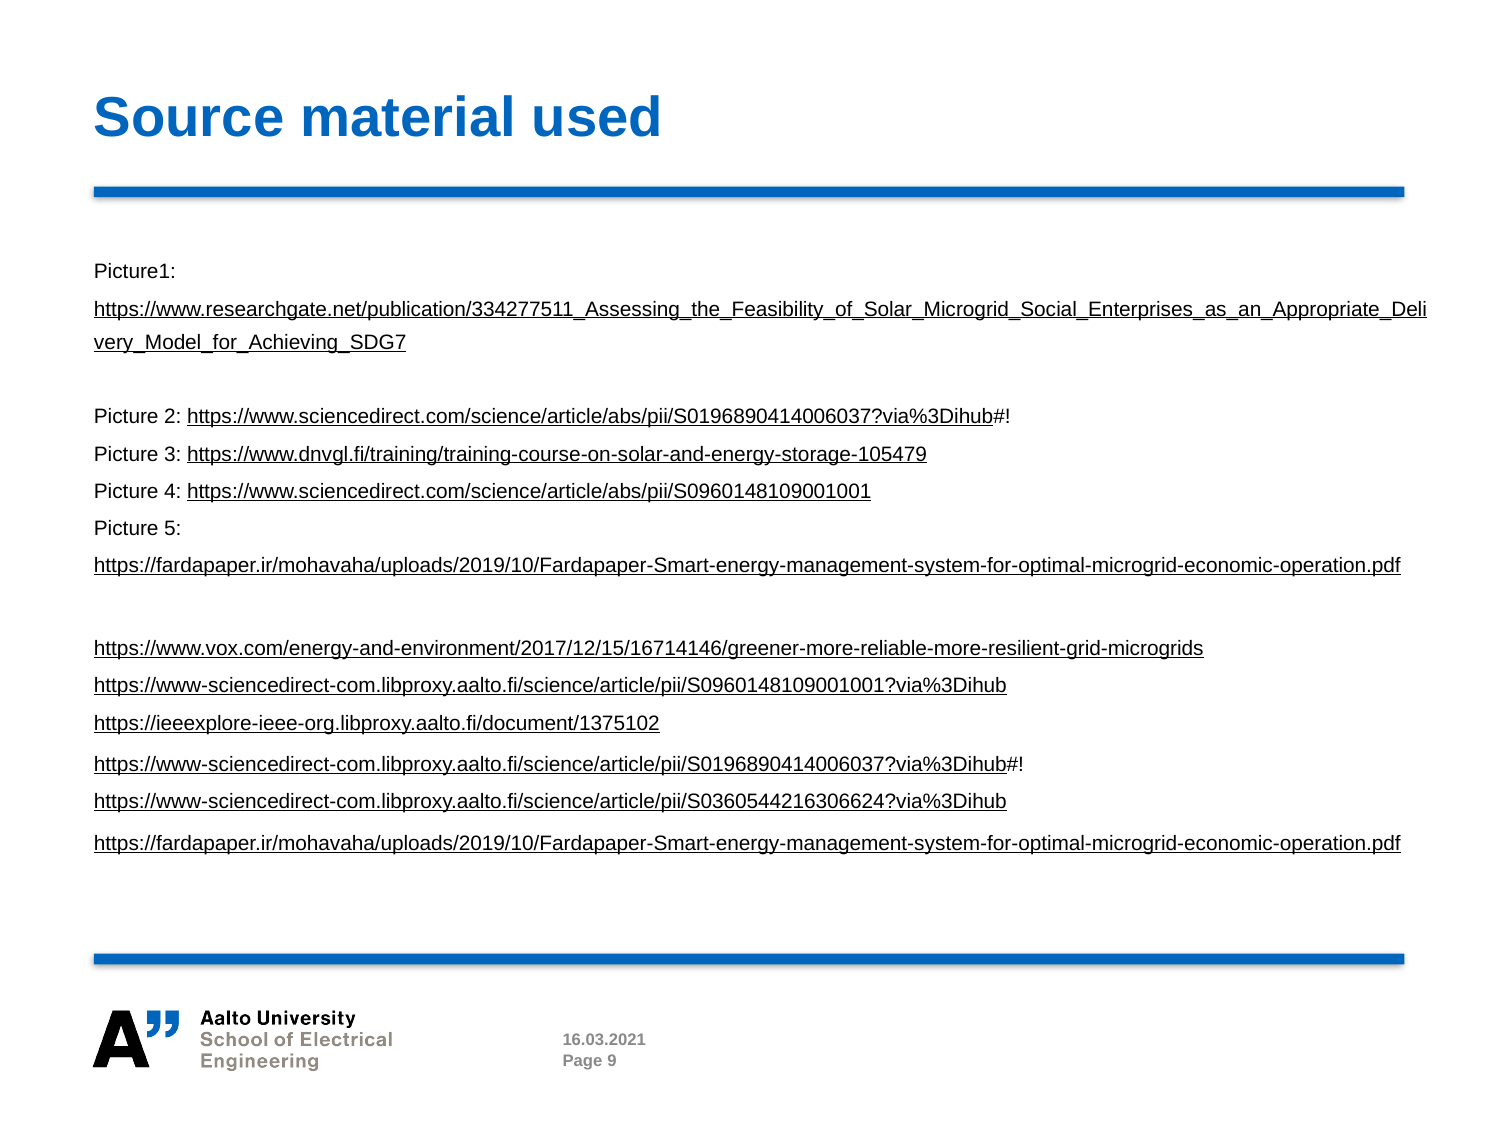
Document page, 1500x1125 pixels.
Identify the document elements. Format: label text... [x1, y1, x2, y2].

picture [35, 953, 449, 1125]
list Picture1: https://www.researchgate.net/publication/334277511_Assessing_the_Feasibility_of_Solar_Microgrid_Social_Enterprises_as_an_Appropriate_Delivery_Model_for_Achieving_SDG7 Picture 2: https://www.sciencedirect.com/science/article/abs/pii/S0196890414006037?via%3Dihub#! Picture 3: https://www.dnvgl.fi/training/training-course-on-solar-and-energy-storage-105479 Picture 4: https://www.sciencedirect.com/science/article/abs/pii/S0960148109001001 Picture 5: https://fardapaper.ir/mohavaha/uploads/2019/10/Fardapaper-Smart-energy-management-system-for-optimal-microgrid-economic-operation.pdf https://www.vox.com/energy-and-environment/2017/12/15/16714146/greener-more-reliable-more-resilient-grid-microgrids https://www-sciencedirect-com.libproxy.aalto.fi/science/article/pii/S0960148109001001?via%3Dihub https://ieeexplore-ieee-org.libproxy.aalto.fi/document/1375102 https://www-sciencedirect-com.libproxy.aalto.fi/science/article/pii/S0196890414006037?via%3Dihub#! https://www-sciencedirect-com.libproxy.aalto.fi/science/article/pii/S0360544216306624?via%3Dihub https://fardapaper.ir/mohavaha/uploads/2019/10/Fardapaper-Smart-energy-management-system-for-optimal-microgrid-economic-operation.pdf [93, 245, 1429, 925]
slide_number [562, 1029, 816, 1050]
slide_number Page 9 [562, 1050, 816, 1071]
title Source material used [93, 80, 1369, 228]
